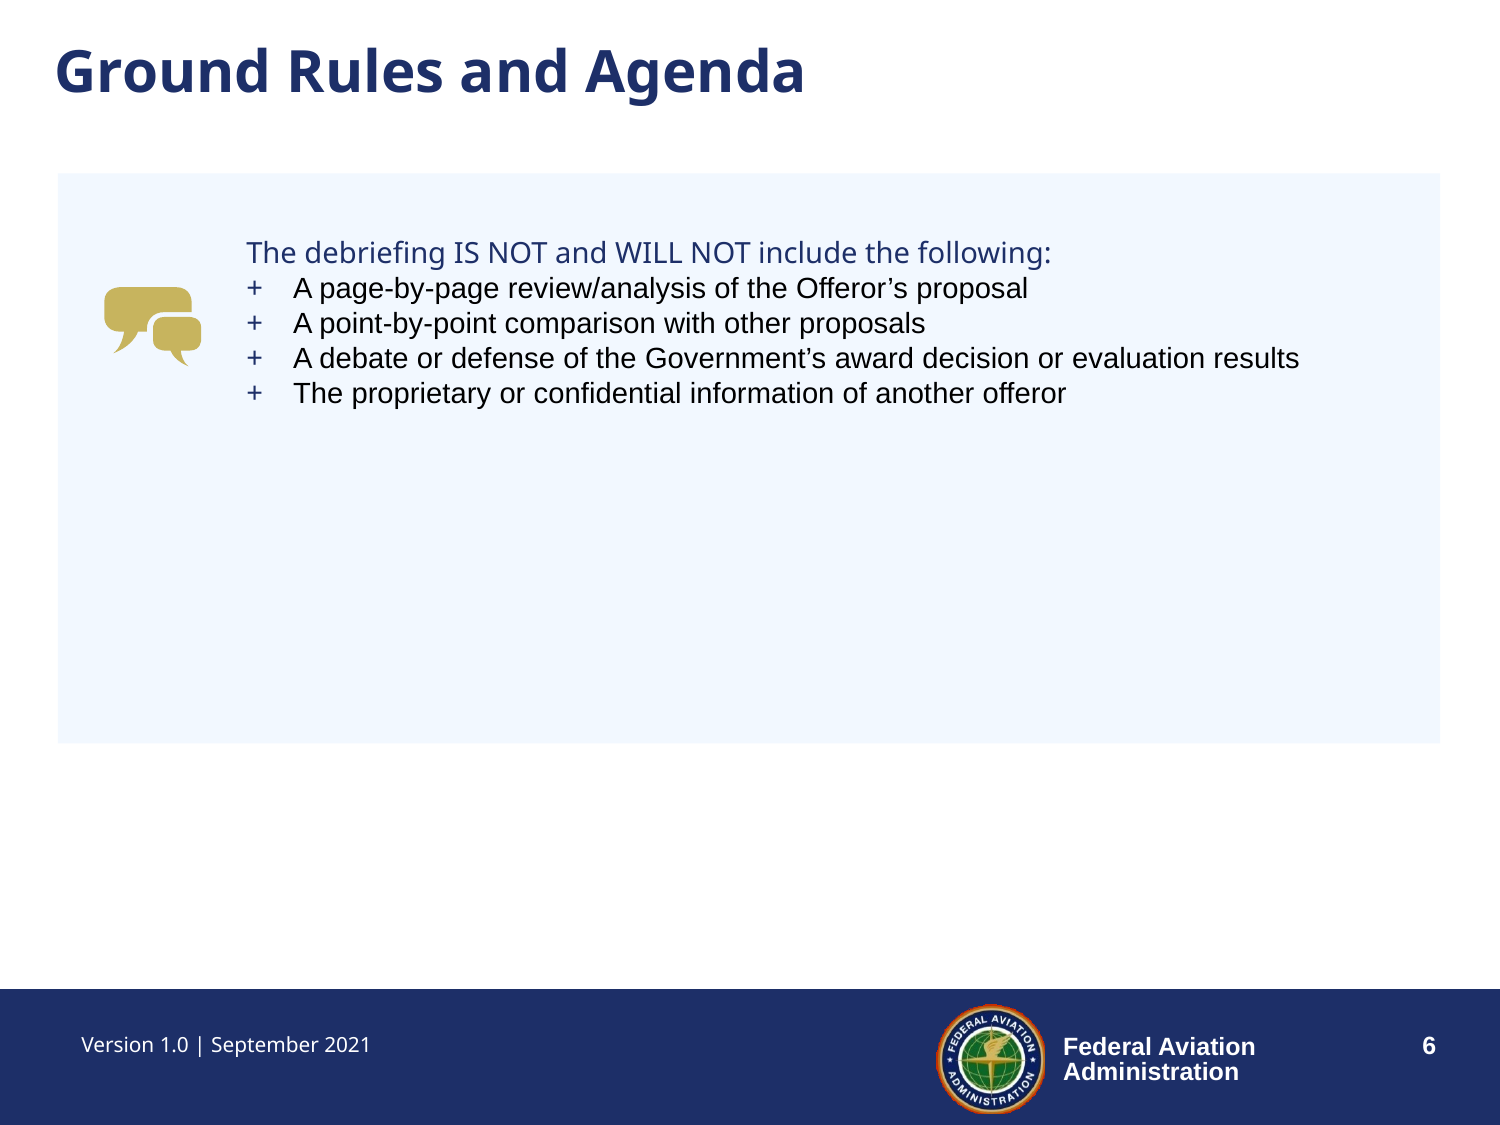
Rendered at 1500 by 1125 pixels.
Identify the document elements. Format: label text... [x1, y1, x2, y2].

text_box [57, 173, 1441, 744]
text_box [103, 227, 1441, 420]
picture [936, 1004, 1045, 1114]
text_box Version 1.0 | September 2021 [66, 1023, 387, 1064]
text_box Ground Rules and Agenda [39, 23, 1191, 116]
